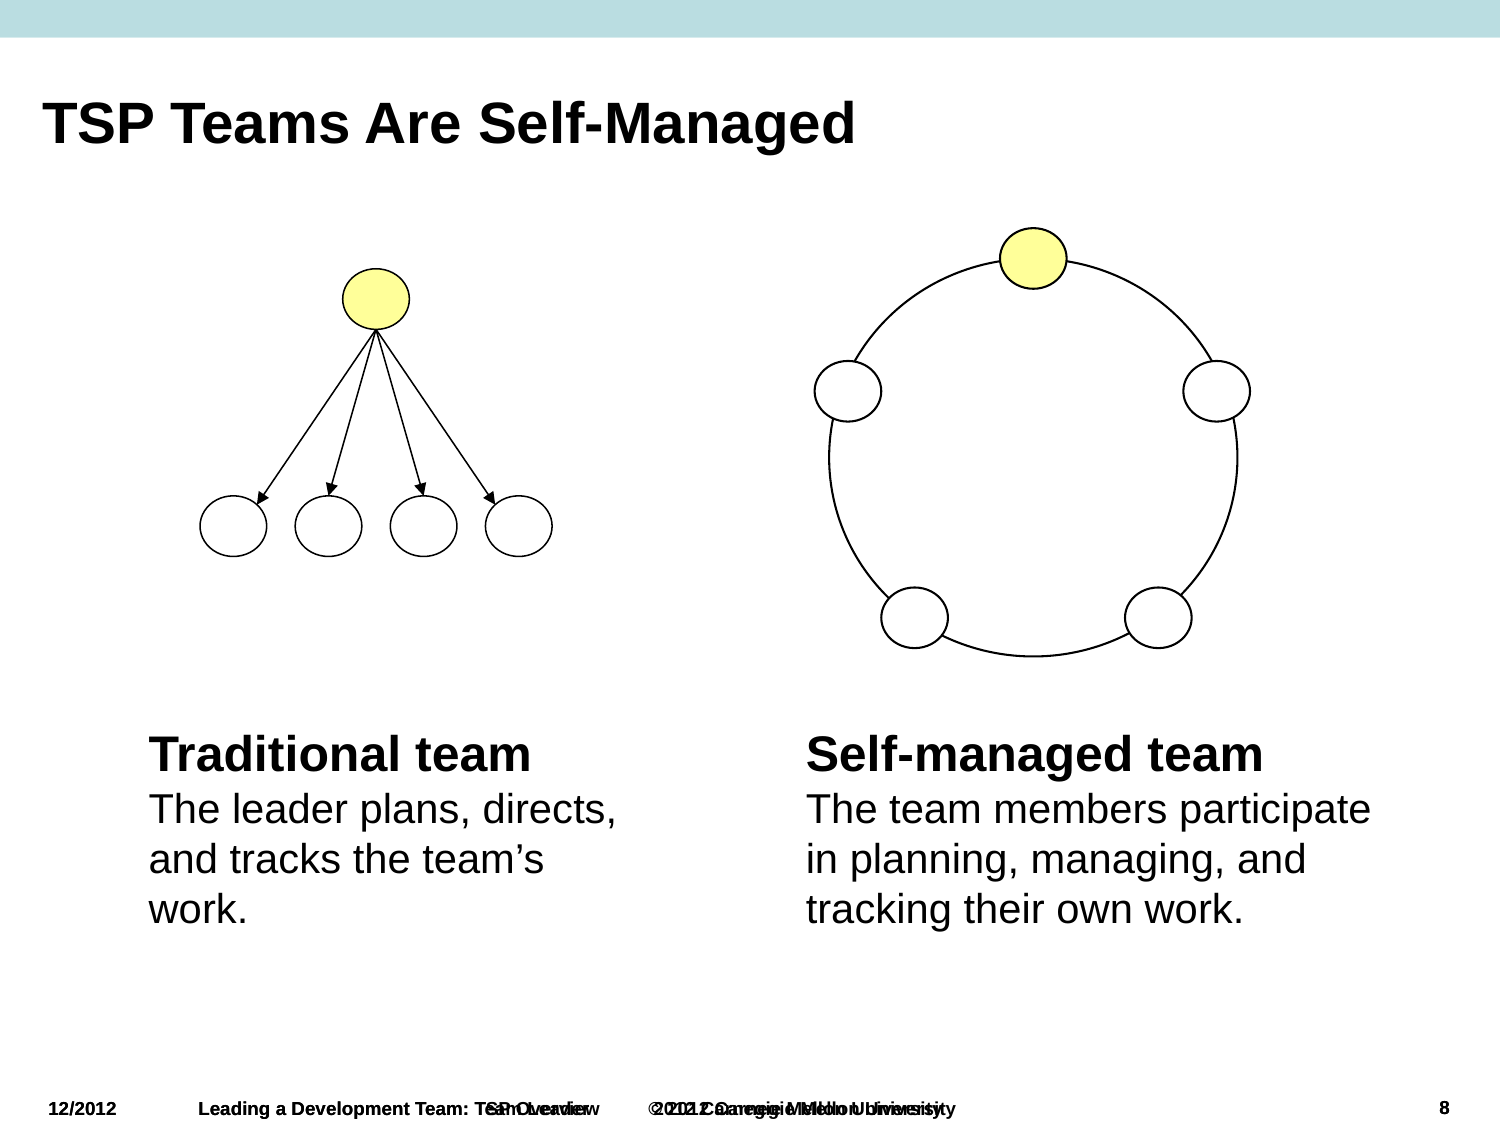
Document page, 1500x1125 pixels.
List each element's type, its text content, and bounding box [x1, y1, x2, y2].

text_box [814, 227, 1251, 657]
text_box Self-managed team The team members participate in planning, managing, and tracking their own work. [805, 721, 1373, 932]
text_box Traditional team The leader plans, directs, and tracks the team’s work. [148, 721, 630, 932]
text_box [375, 329, 496, 505]
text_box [328, 329, 372, 496]
text_box [342, 268, 410, 326]
title TSP Teams Are Self-Managed [42, 99, 1438, 156]
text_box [256, 329, 329, 505]
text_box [199, 495, 553, 557]
